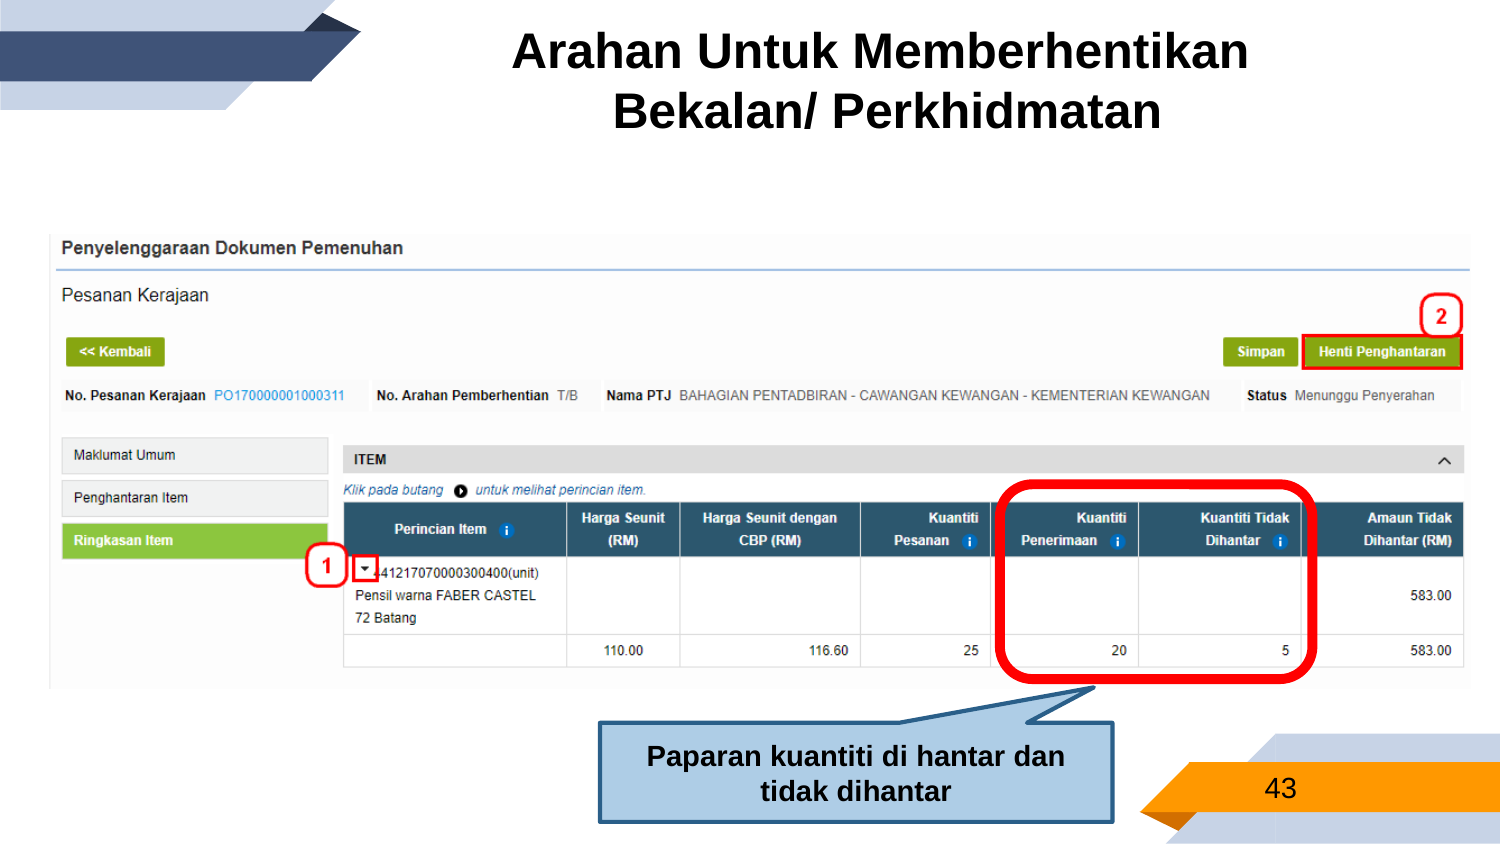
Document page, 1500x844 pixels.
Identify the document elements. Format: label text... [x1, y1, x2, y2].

text_box Arahan Untuk Memberhentikan Bekalan/ Perkhidmatan [323, 45, 1452, 111]
text_box Paparan kuantiti di hantar dan tidak dihantar [597, 697, 1115, 824]
picture [37, 234, 1472, 689]
slide_number 43 [1249, 760, 1494, 813]
